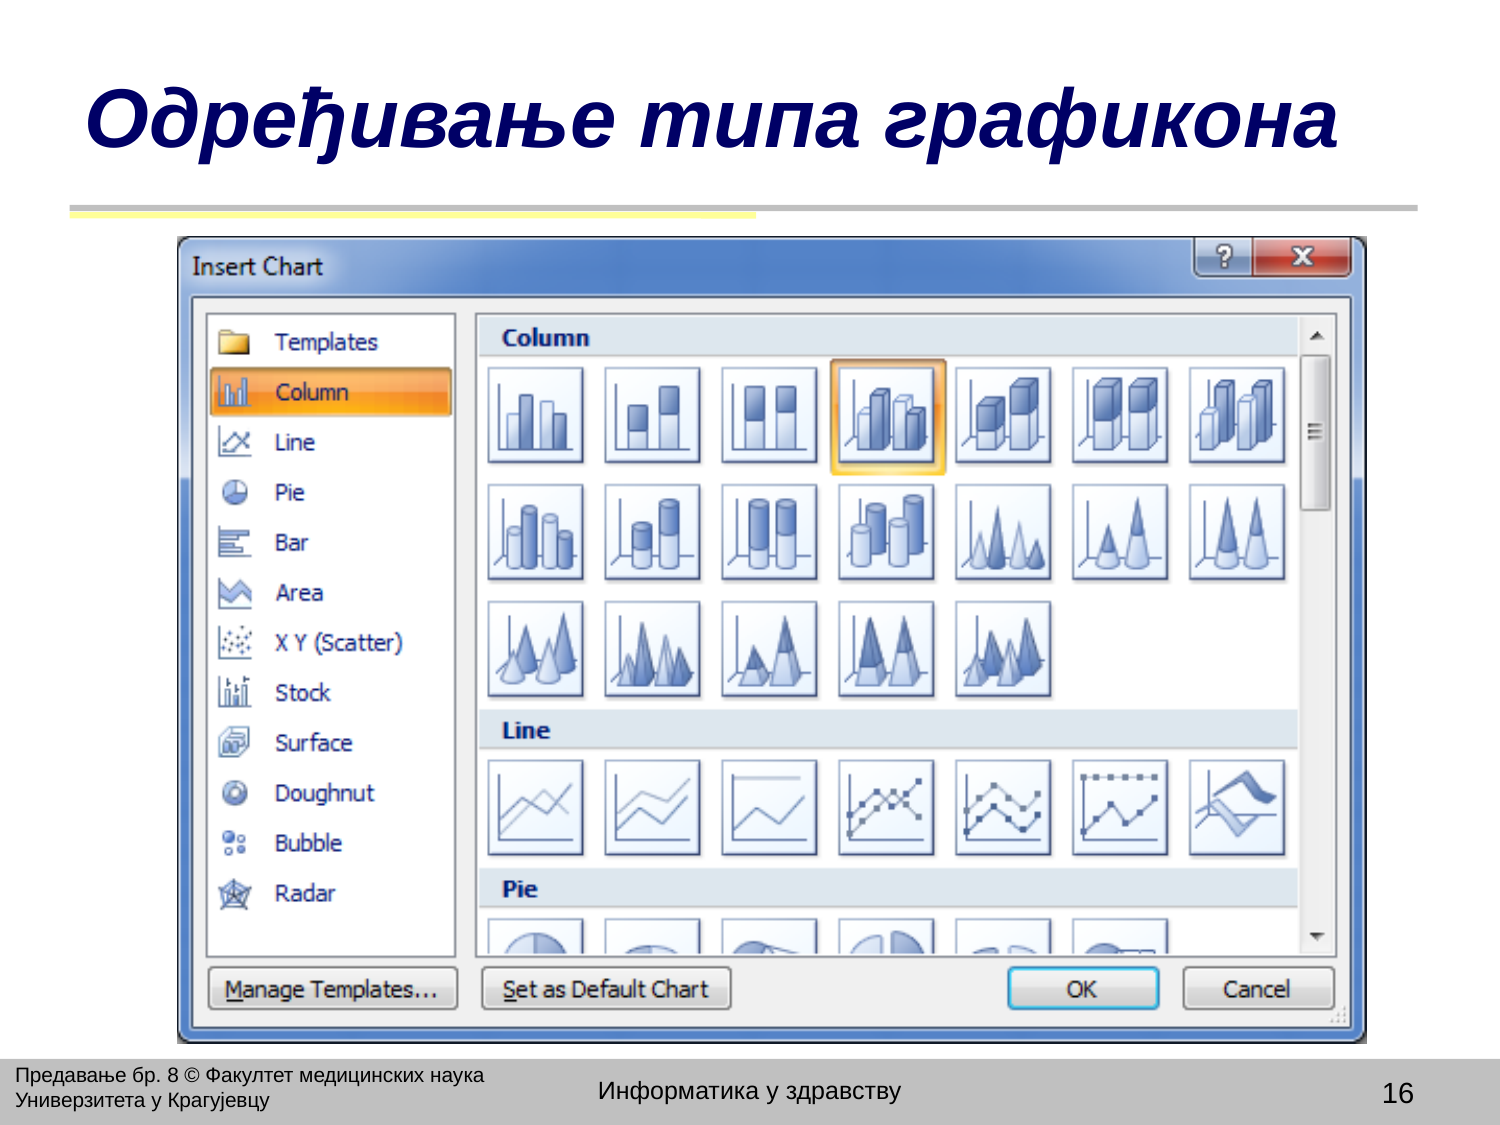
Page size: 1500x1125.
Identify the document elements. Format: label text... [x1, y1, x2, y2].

footer Информатика у здравству [512, 1066, 988, 1125]
title Одређивање типа графикона [69, 19, 1426, 208]
picture [177, 235, 1367, 1044]
slide_number 16 [1079, 1066, 1430, 1125]
slide_number Предавање бр. 8 © Факултет медицинских наука Универзитета у Крагујевцу [0, 1053, 626, 1108]
